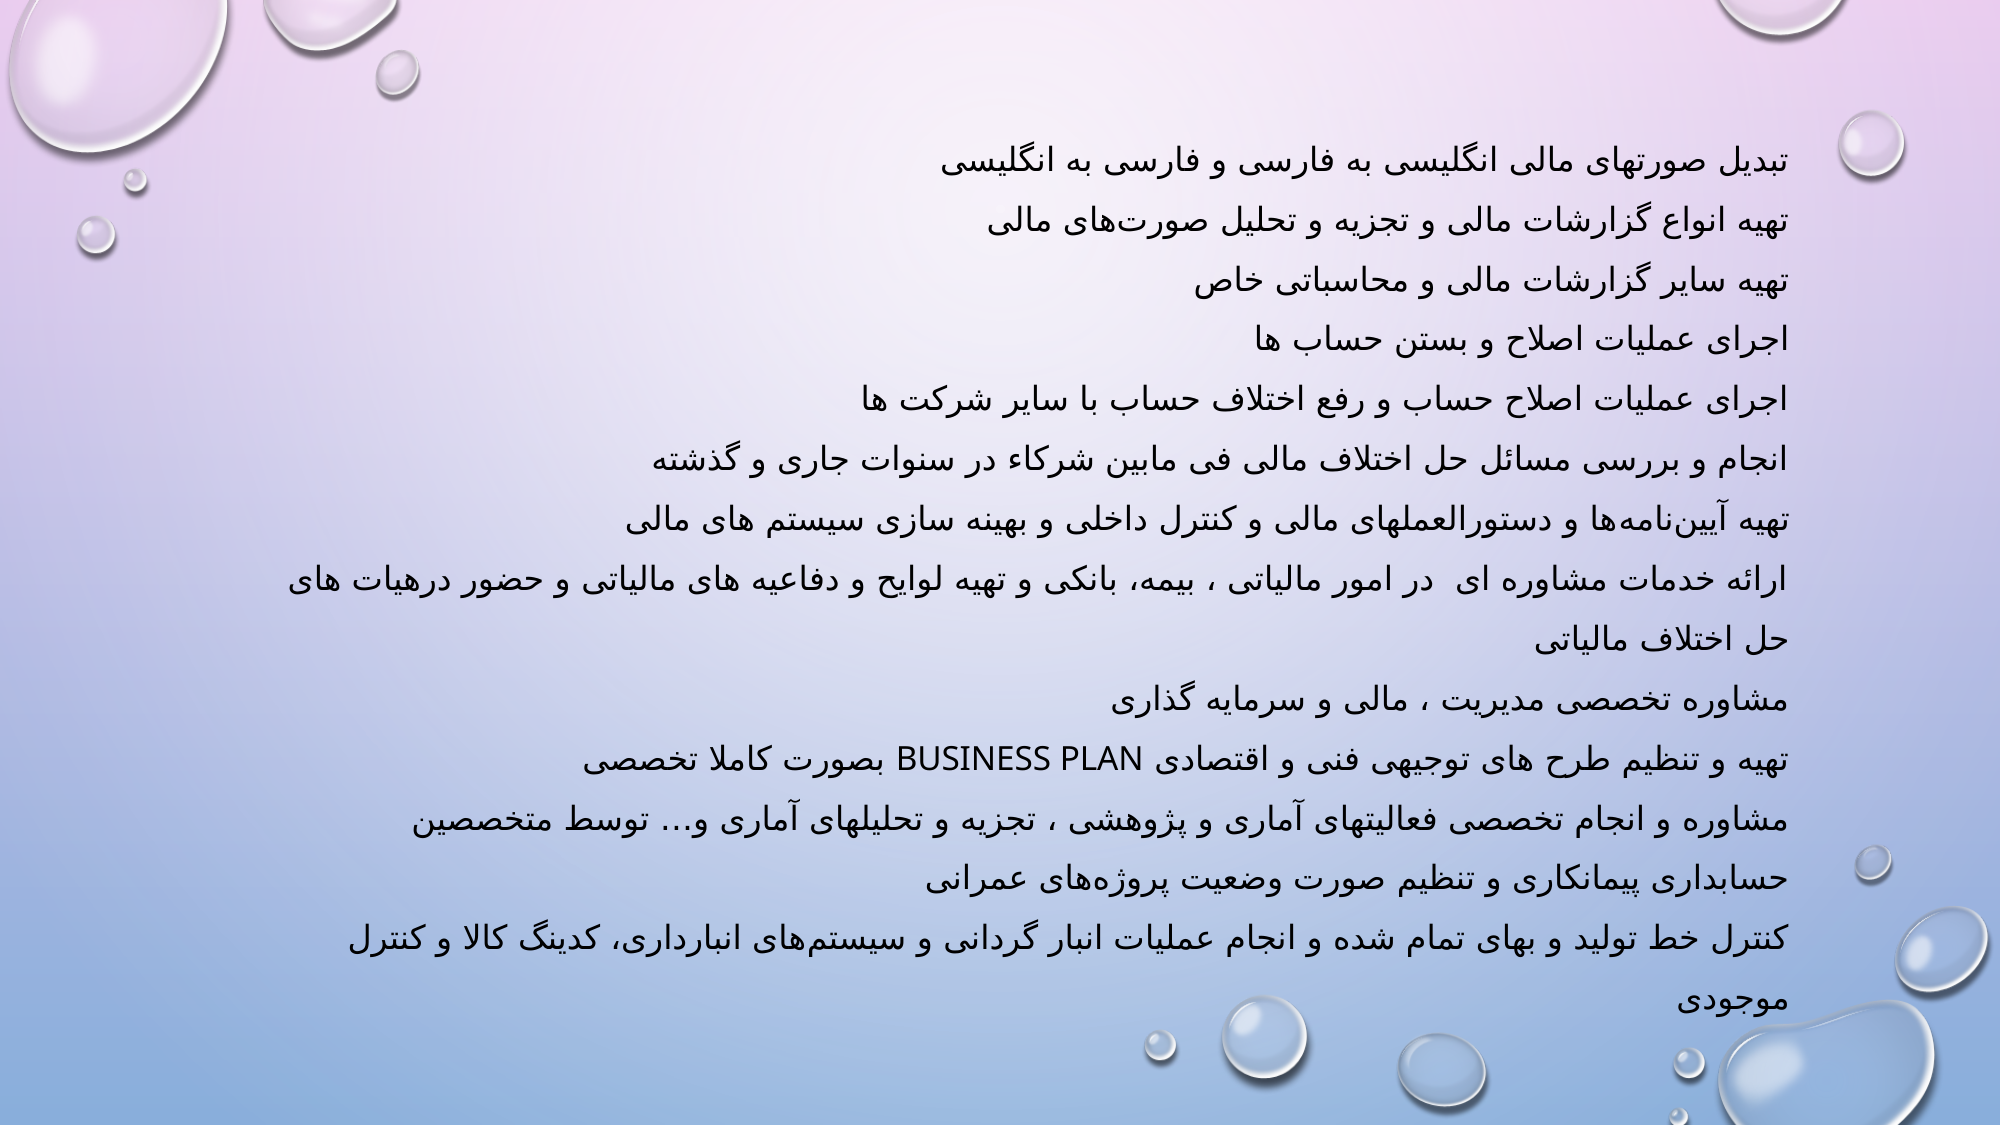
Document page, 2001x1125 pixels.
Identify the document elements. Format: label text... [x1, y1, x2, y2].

title تبدیل صورتهای مالی انگلیسی به فارسی و فارسی به انگلیسی تهیه انواع گزارشات مالی و تجزیه و تحلیل صورت‌های مالی تهیه سایر گزارشات مالی و محاسباتی خاص اجرای عملیات اصلاح و بستن حساب ها اجرای عملیات اصلاح حساب و رفع اختلاف حساب با سایر شرکت ها انجام و بررسی مسائل حل اختلاف مالی فی مابین شرکاء در سنوات جاری و گذشته تهیه آیین‌نامه‌ها و دستورالعملهای مالی و کنترل داخلی و بهینه سازی سیستم های مالی ارائه خدمات مشاوره ای در امور مالیاتی ، بیمه، بانکی و تهیه لوایح و دفاعیه های مالیاتی و حضور درهیات های حل اختلاف مالیاتی مشاوره تخصصی مدیریت ، مالی و سرمایه گذاری تهیه و تنظیم طرح های توجیهی فنی و اقتصادی BUSINESS PLAN بصورت کاملا تخصصی مشاوره و انجام تخصصی فعالیتهای آماری و پ‍ژوهشی ، تجزیه و تحلیلهای آماری و… توسط متخصصین حسابداری پیمانکاری و تنظیم صورت وضعیت پروژه‌های عمرانی کنترل خط تولید و بهای تمام شده و انجام عملیات انبار گردانی و سیستم‌های انبارداری، کدینگ کالا و کنترل موجودی [262, 156, 1806, 1018]
picture [0, 0, 2000, 1125]
